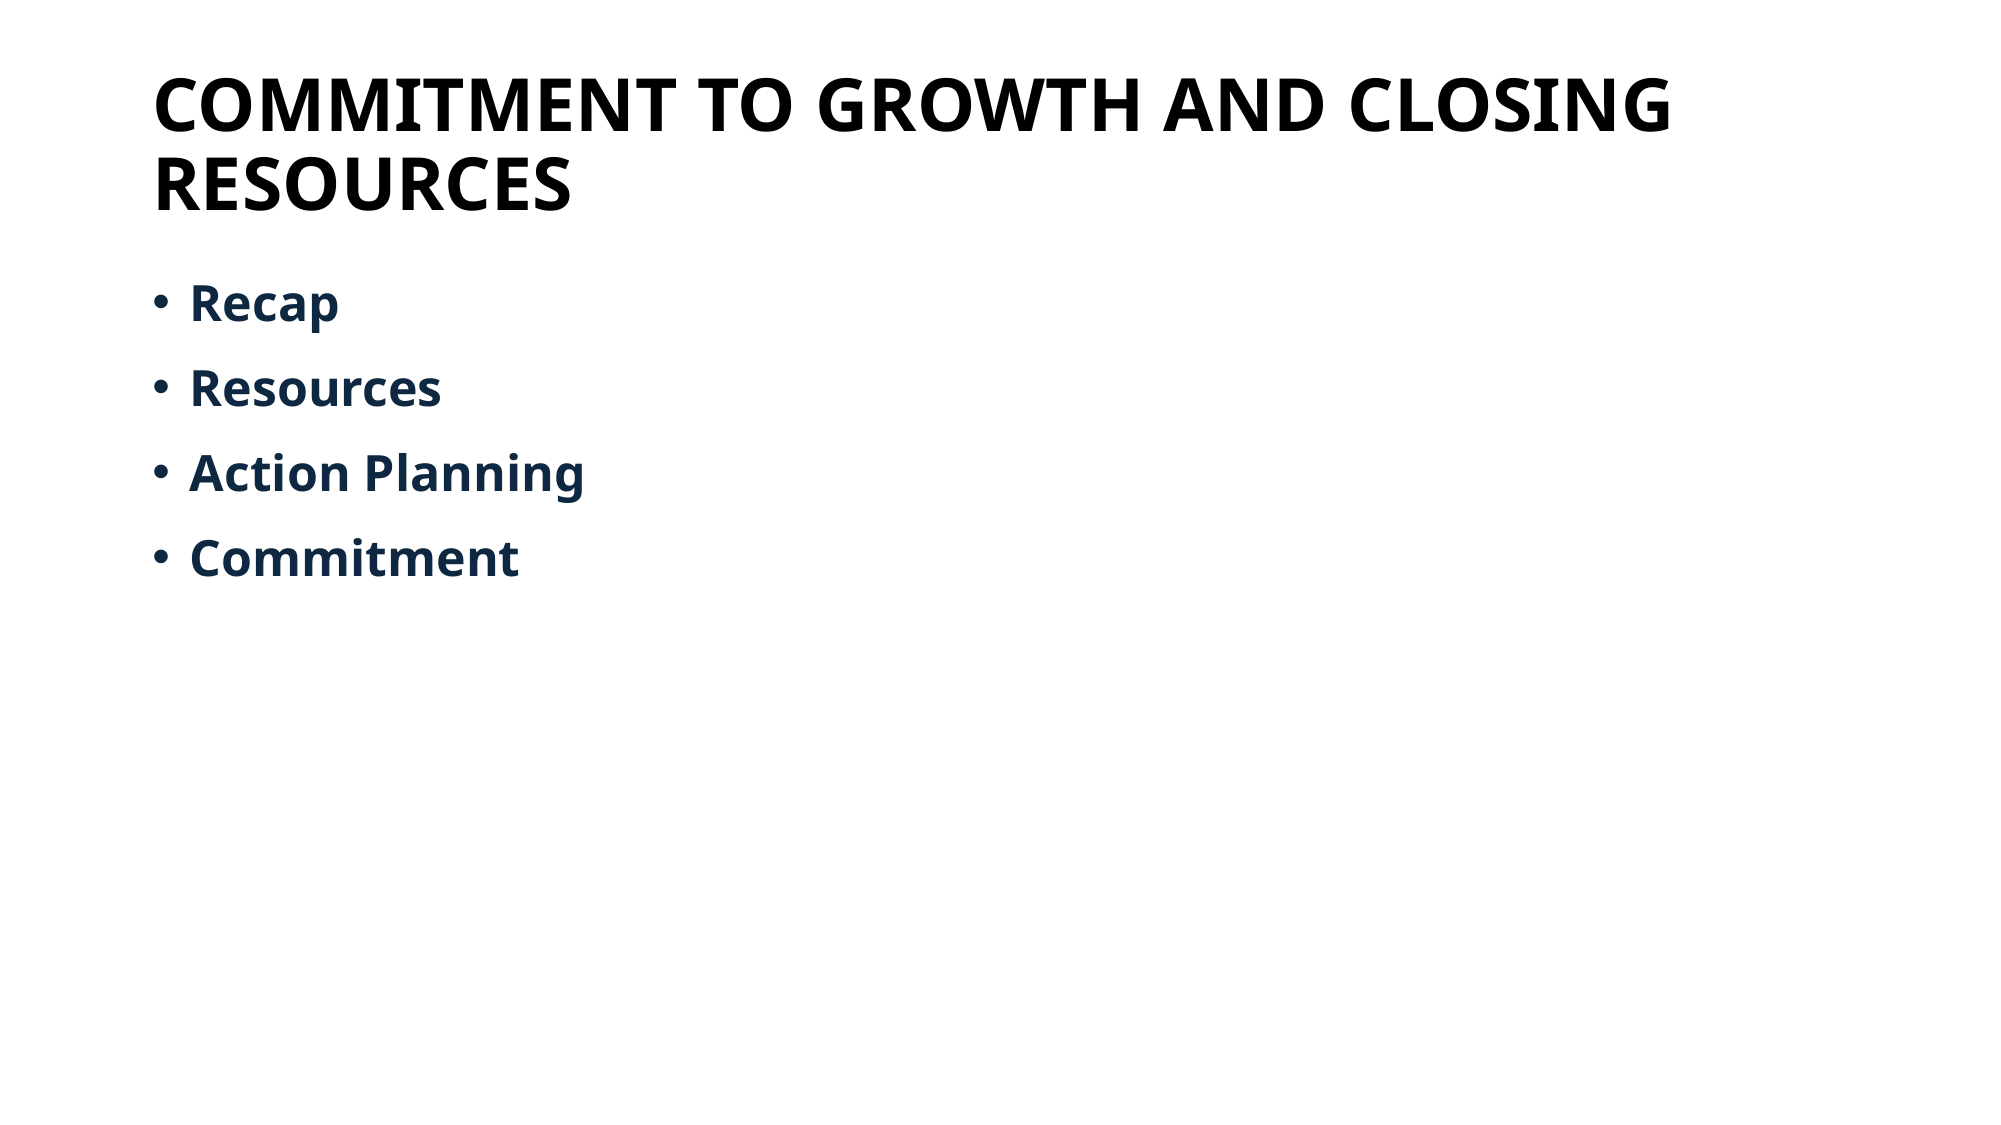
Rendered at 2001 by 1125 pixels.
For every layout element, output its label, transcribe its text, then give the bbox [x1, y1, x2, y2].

list Recap Resources Action Planning Commitment [137, 263, 1863, 1014]
title COMMITMENT TO GROWTH AND CLOSING RESOURCES [137, 59, 1863, 235]
